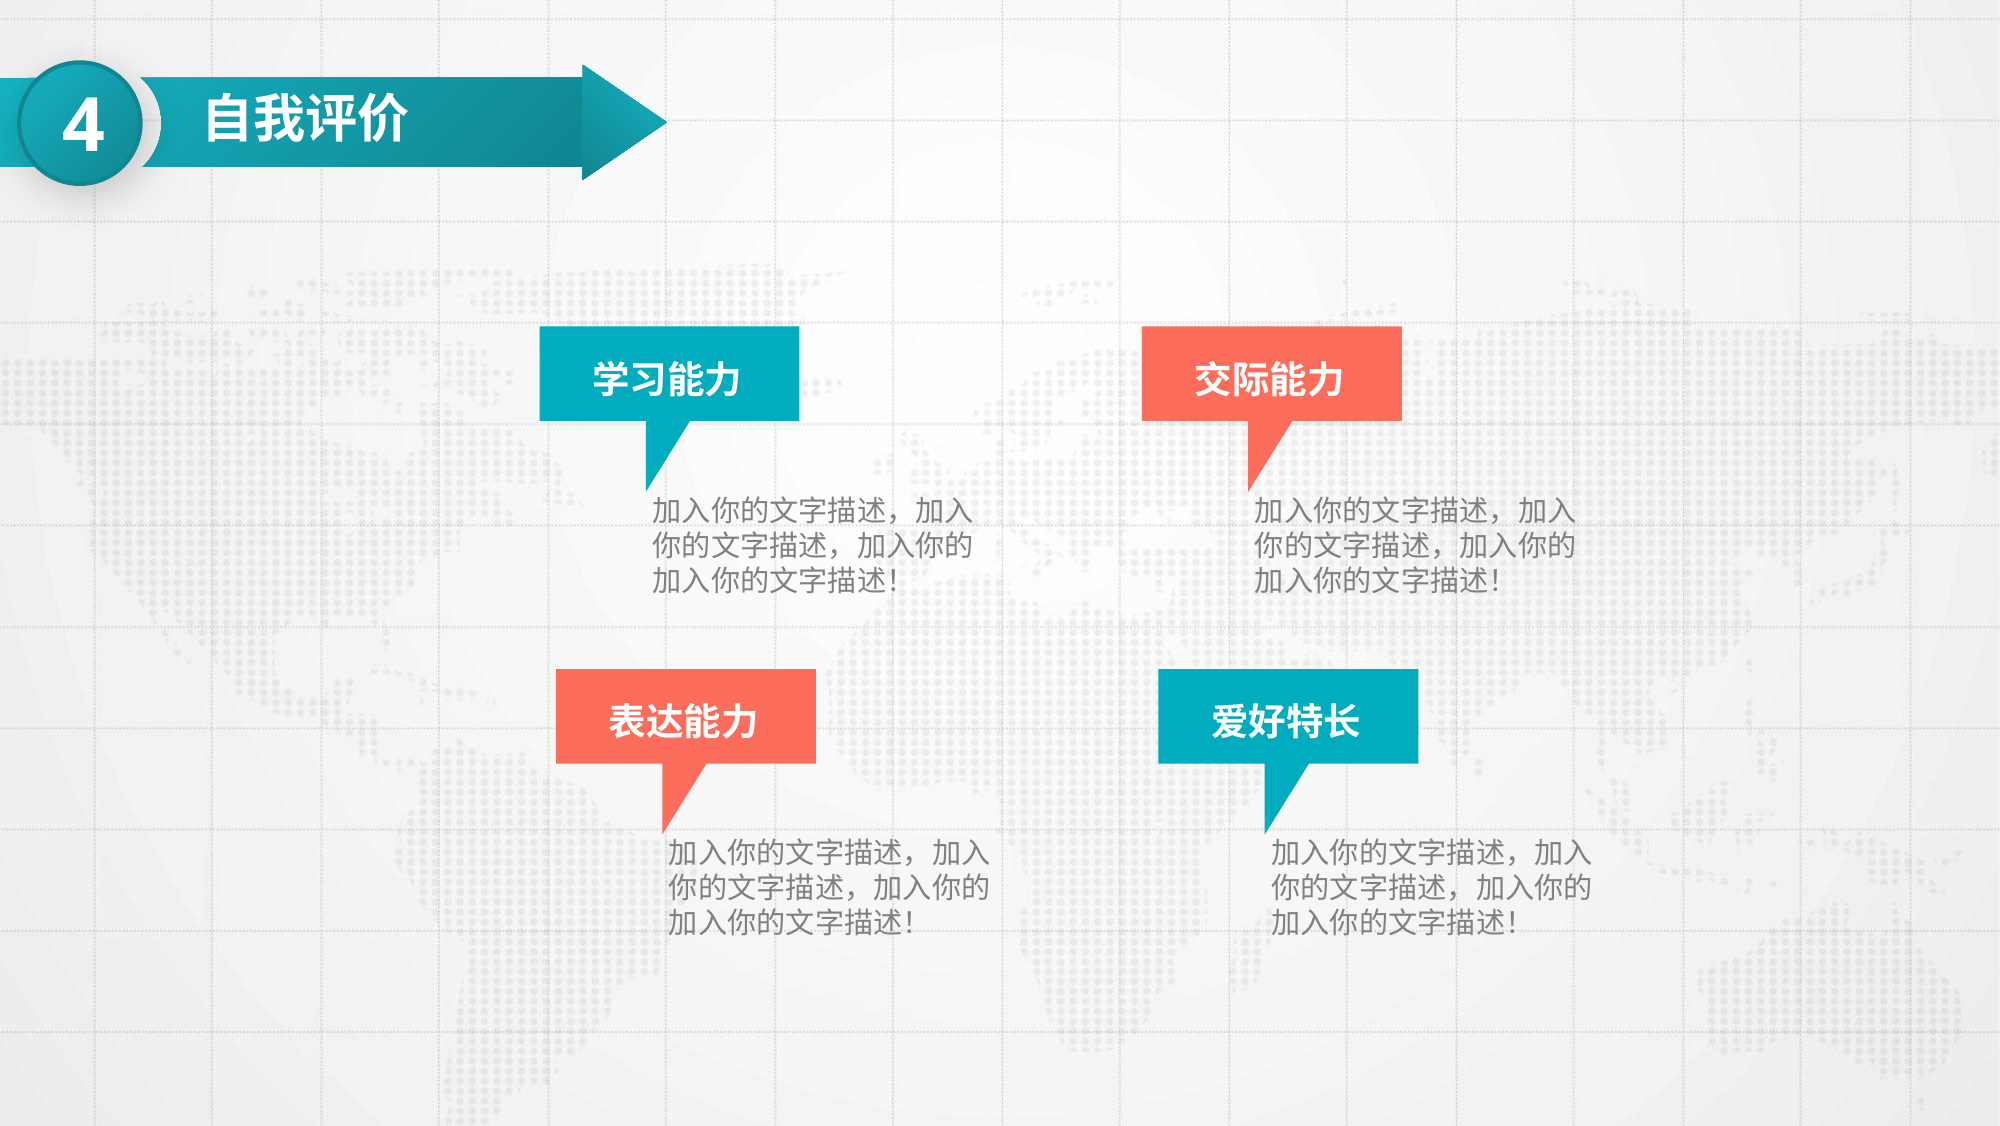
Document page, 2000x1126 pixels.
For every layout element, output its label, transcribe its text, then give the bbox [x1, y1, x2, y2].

text_box 加入你的文字描述，加入你的文字描述，加入你的 加入你的文字描述！ [637, 491, 1012, 575]
text_box 加入你的文字描述，加入你的文字描述，加入你的 加入你的文字描述！ [654, 834, 1029, 918]
text_box 学习能力 [534, 355, 800, 398]
text_box [55, 180, 104, 185]
text_box [538, 325, 801, 491]
text_box 爱好特长 [1153, 698, 1419, 740]
picture [0, 0, 2000, 1126]
text_box [554, 668, 817, 834]
text_box [1157, 668, 1420, 834]
text_box 加入你的文字描述，加入你的文字描述，加入你的 加入你的文字描述！ [1239, 491, 1615, 575]
text_box 交际能力 [1137, 355, 1402, 398]
text_box [1140, 325, 1403, 491]
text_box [0, 64, 667, 180]
text_box 表达能力 [551, 698, 816, 740]
text_box 加入你的文字描述，加入你的文字描述，加入你的 加入你的文字描述！ [1256, 834, 1631, 918]
